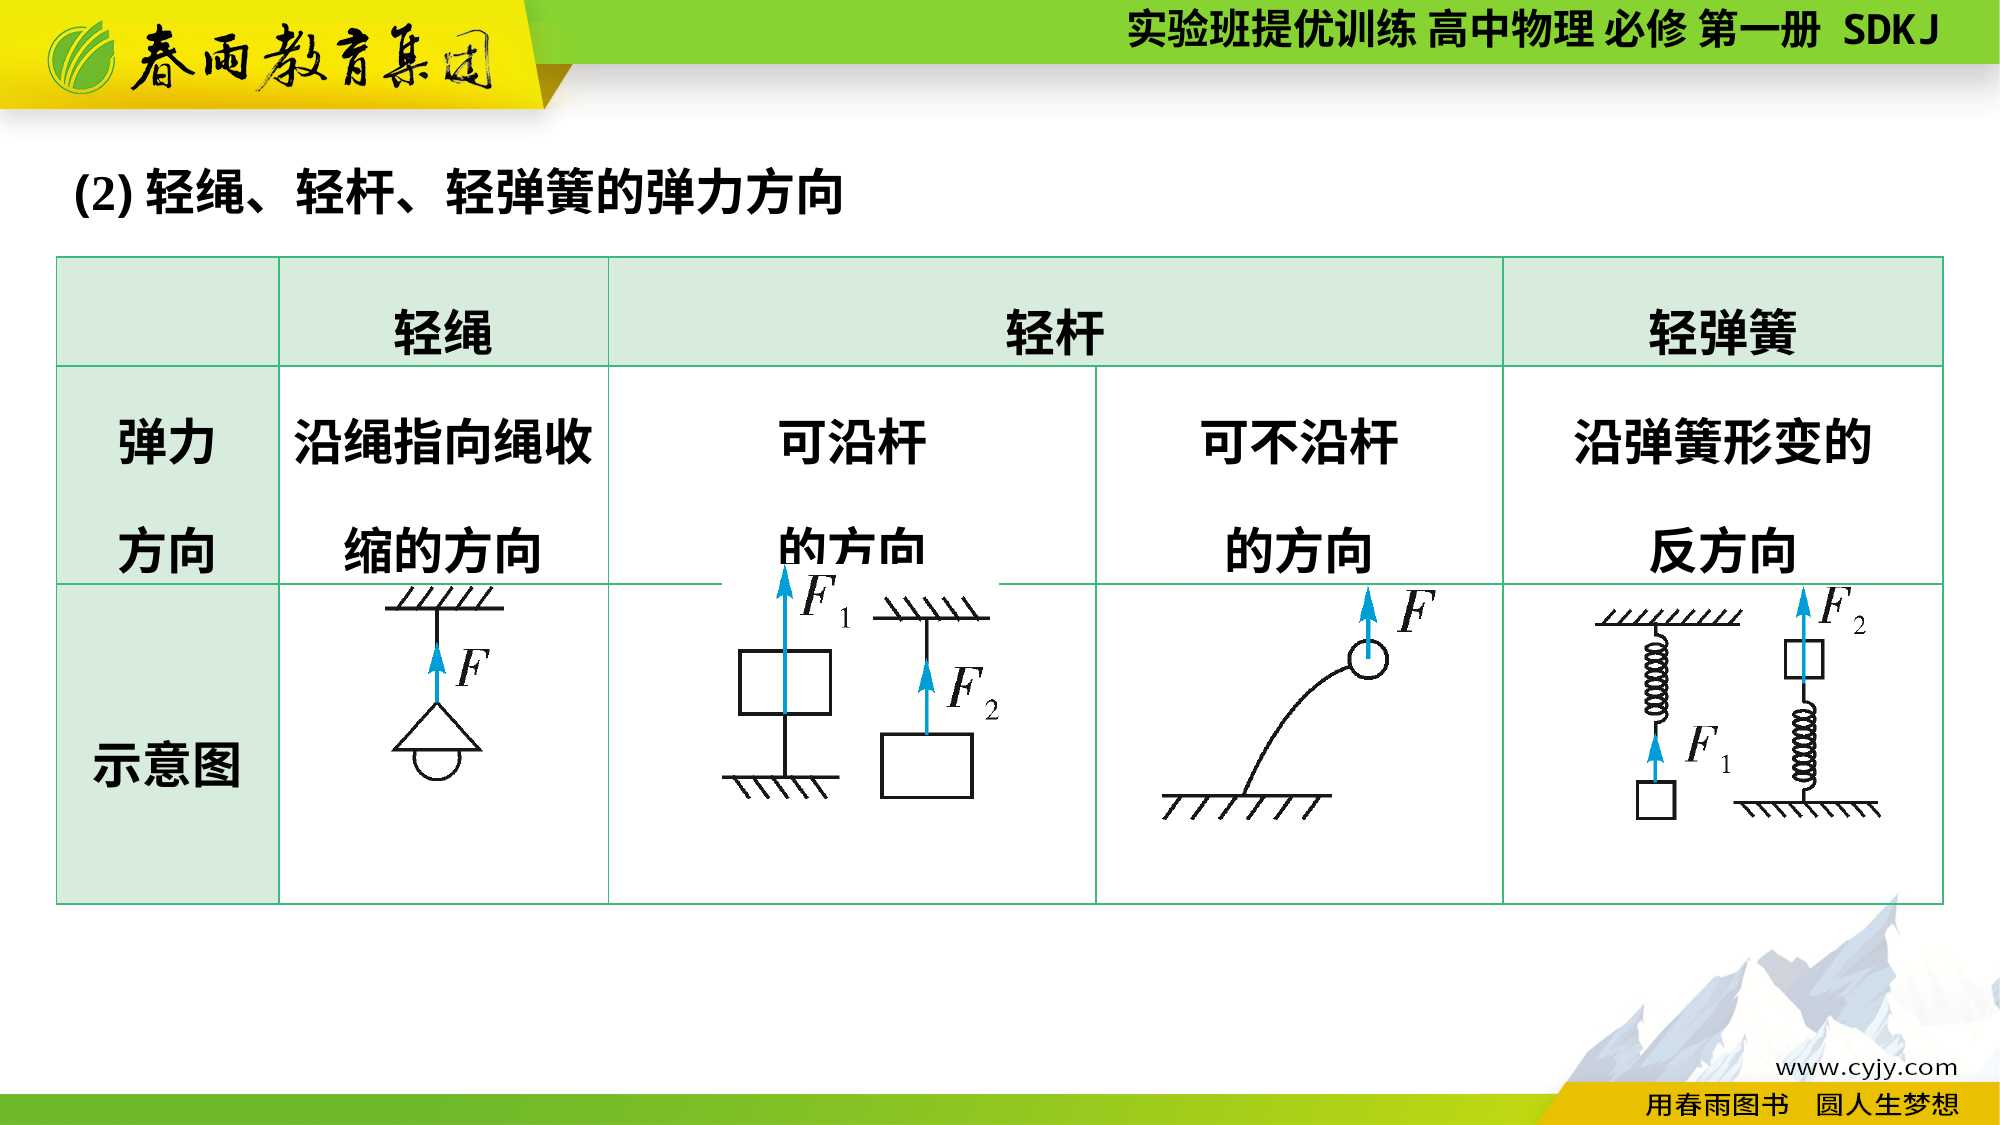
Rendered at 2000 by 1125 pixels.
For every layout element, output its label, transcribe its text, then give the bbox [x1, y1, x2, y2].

table_cell 可沿杆 的方向 [609, 367, 1095, 583]
table_cell 沿弹簧形变的 反方向 [1504, 367, 1942, 583]
table_cell [280, 585, 608, 903]
table_cell [1097, 585, 1502, 903]
table_cell [609, 585, 1095, 903]
table_cell 沿绳指向绳收缩的方向 [280, 367, 608, 583]
table_header 轻绳 [280, 258, 608, 365]
table_header 轻弹簧 [1504, 258, 1942, 365]
table_cell 可不沿杆 的方向 [1097, 367, 1502, 583]
table_header 轻杆 [609, 258, 1502, 365]
list (2)轻绳、轻杆、轻弹簧的弹力方向 [59, 122, 1944, 217]
table_cell 弹力 方向 [57, 367, 278, 583]
table_header [57, 258, 278, 365]
table_cell 示意图 [57, 585, 278, 903]
table_cell [1504, 585, 1942, 903]
picture [0, 0, 2000, 1125]
